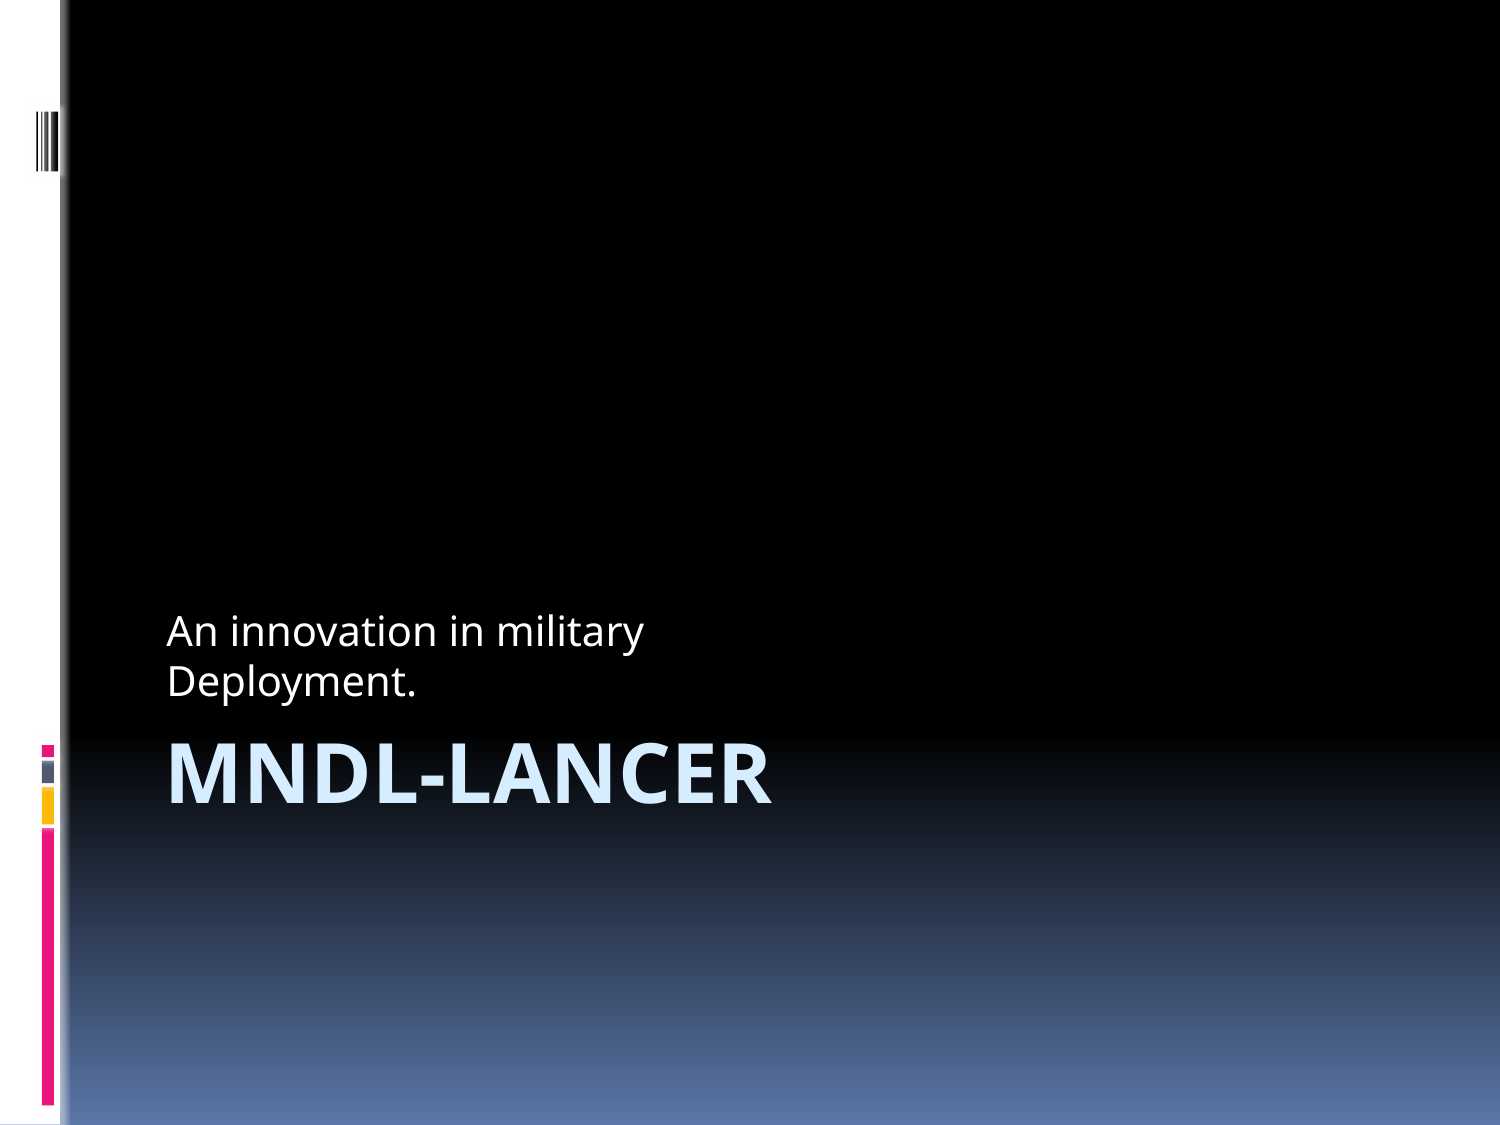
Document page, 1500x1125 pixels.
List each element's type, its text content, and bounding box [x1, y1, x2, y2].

subtitle An innovation in military Deployment. [150, 464, 1425, 713]
title MNDL-Lancer [150, 713, 1425, 1037]
